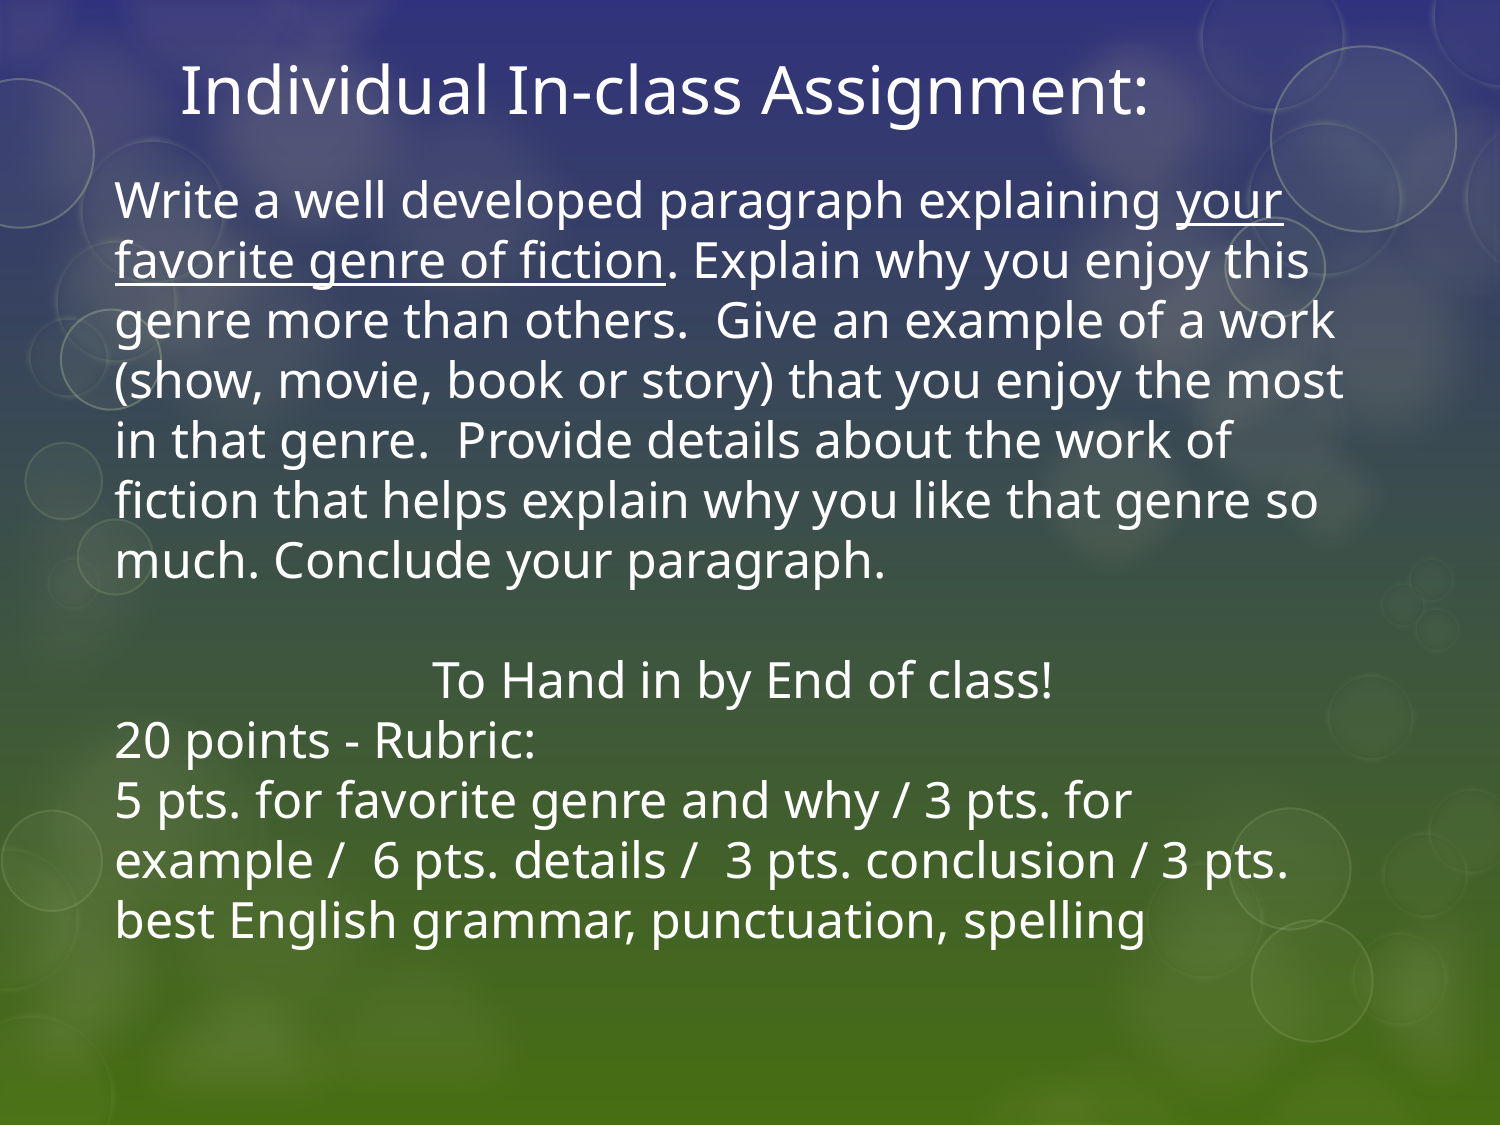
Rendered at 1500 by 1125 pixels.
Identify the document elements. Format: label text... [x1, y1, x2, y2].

title Individual In-class Assignment: [165, 12, 1335, 161]
text_box Write a well developed paragraph explaining your favorite genre of fiction. Explain why you enjoy this genre more than others. Give an example of a work (show, movie, book or story) that you enjoy the most in that genre. Provide details about the work of fiction that helps explain why you like that genre so much. Conclude your paragraph. To Hand in by End of class! 20 points - Rubric: 5 pts. for favorite genre and why / 3 pts. for example / 6 pts. details / 3 pts. conclusion / 3 pts. best English grammar, punctuation, spelling [99, 161, 1388, 957]
